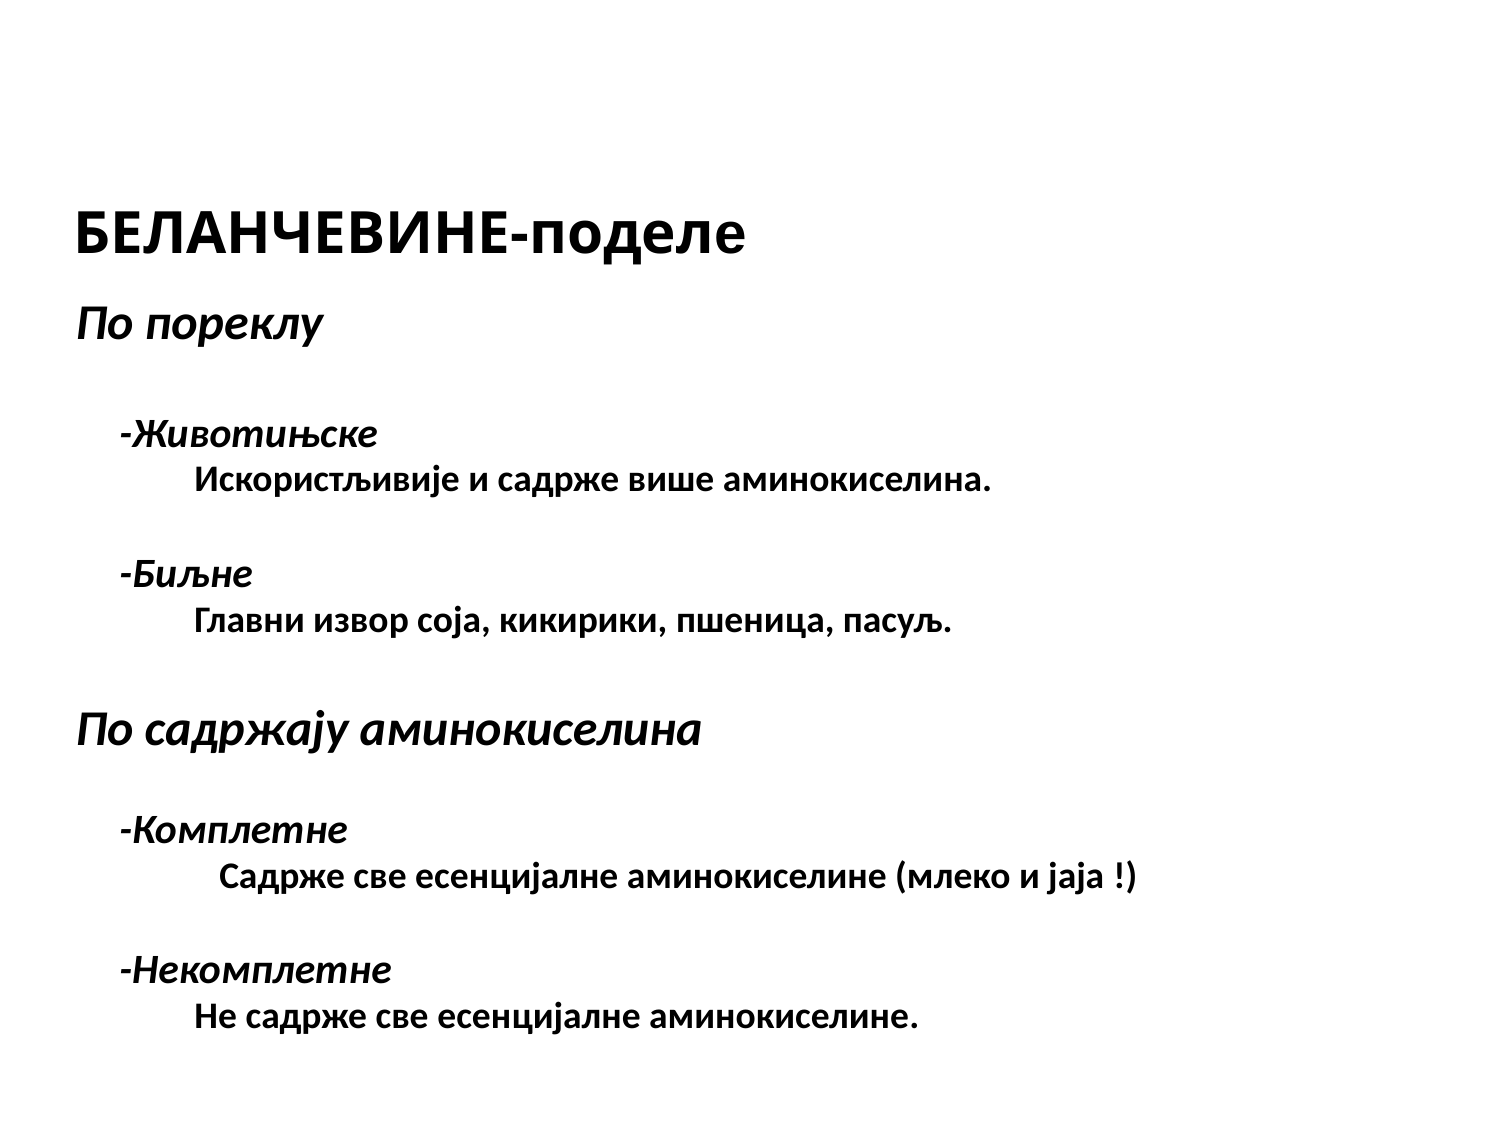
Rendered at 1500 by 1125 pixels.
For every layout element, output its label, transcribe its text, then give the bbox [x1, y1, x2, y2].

text_box БЕЛАНЧЕВИНЕ-поделе [58, 187, 1370, 273]
subtitle По пореклу -Животињске Искористљивије и садрже више аминокиселина. -Биљне Главни извор соја, кикирики, пшеница, пасуљ. По садржају аминокиселина -Комплетне Садрже све есенцијалне аминокиселине (млеко и јаја !) -Некомплетне Не садрже све есенцијалне аминокиселине. [29, 255, 1388, 1071]
